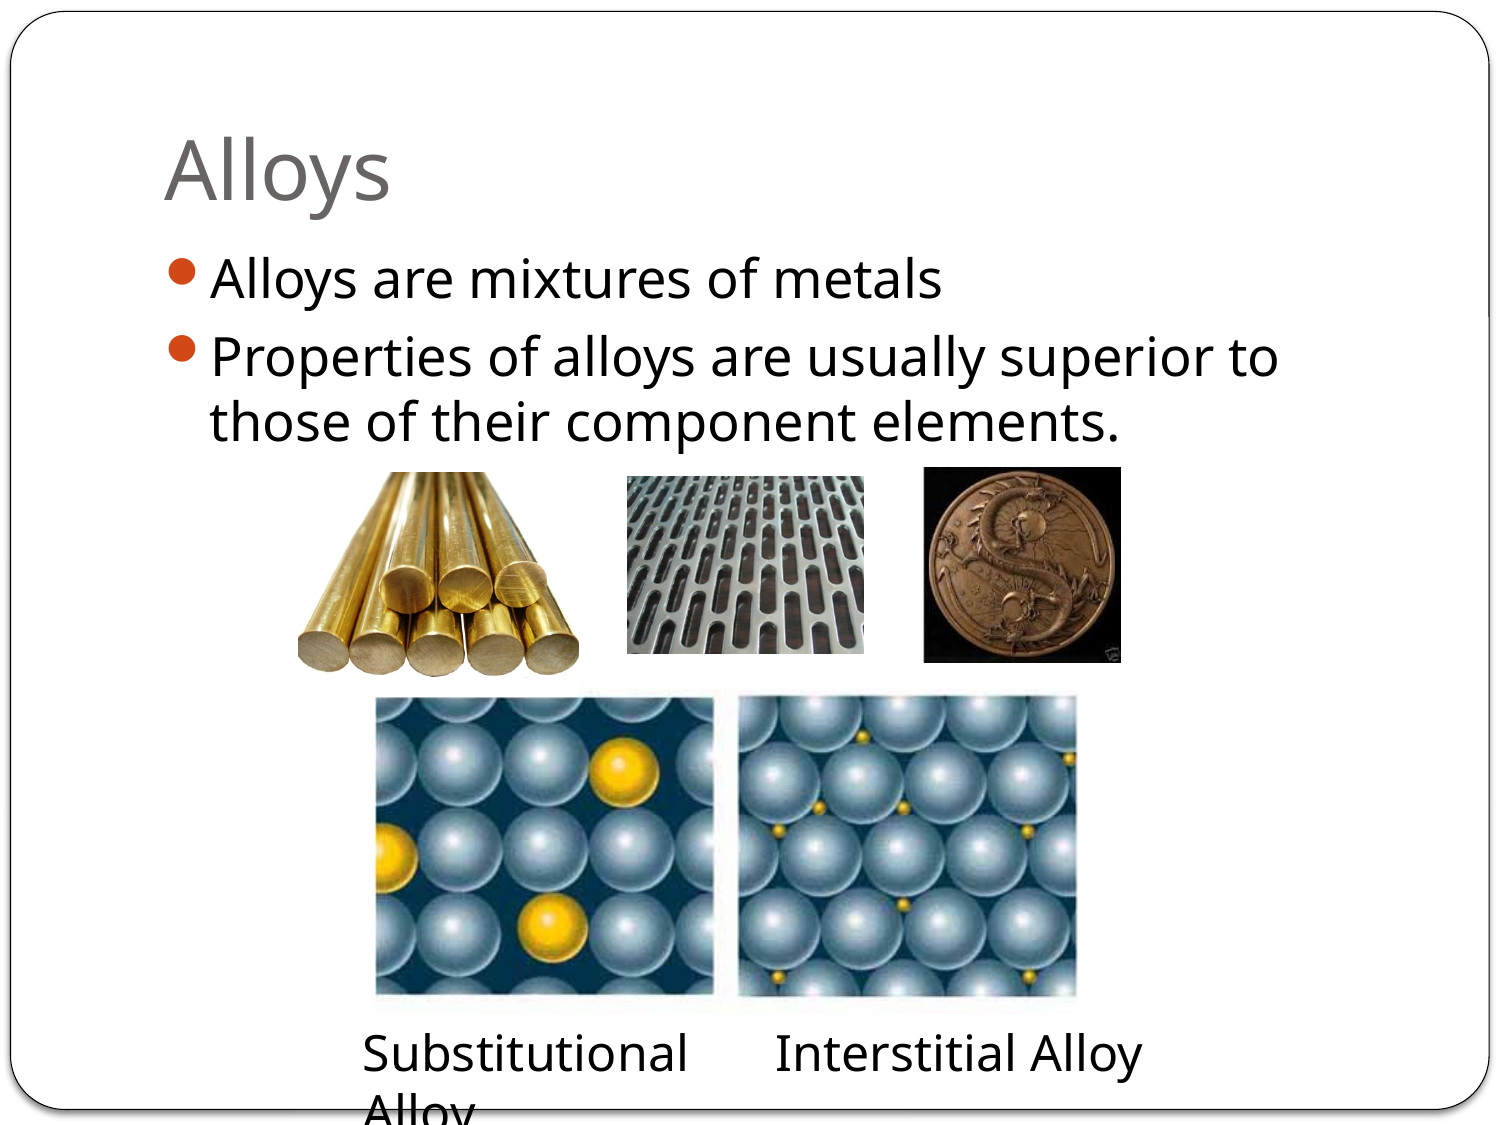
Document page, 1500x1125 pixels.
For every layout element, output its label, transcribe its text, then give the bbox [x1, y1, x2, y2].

title Alloys [150, 45, 1425, 233]
picture [923, 466, 1121, 663]
text_box Substitutional Alloy [348, 1013, 761, 1125]
picture [298, 472, 1079, 1014]
list Alloys are mixtures of metals Properties of alloys are usually superior to those of their component elements. [150, 237, 1425, 525]
picture [627, 476, 864, 654]
text_box Interstitial Alloy [760, 1013, 1174, 1089]
